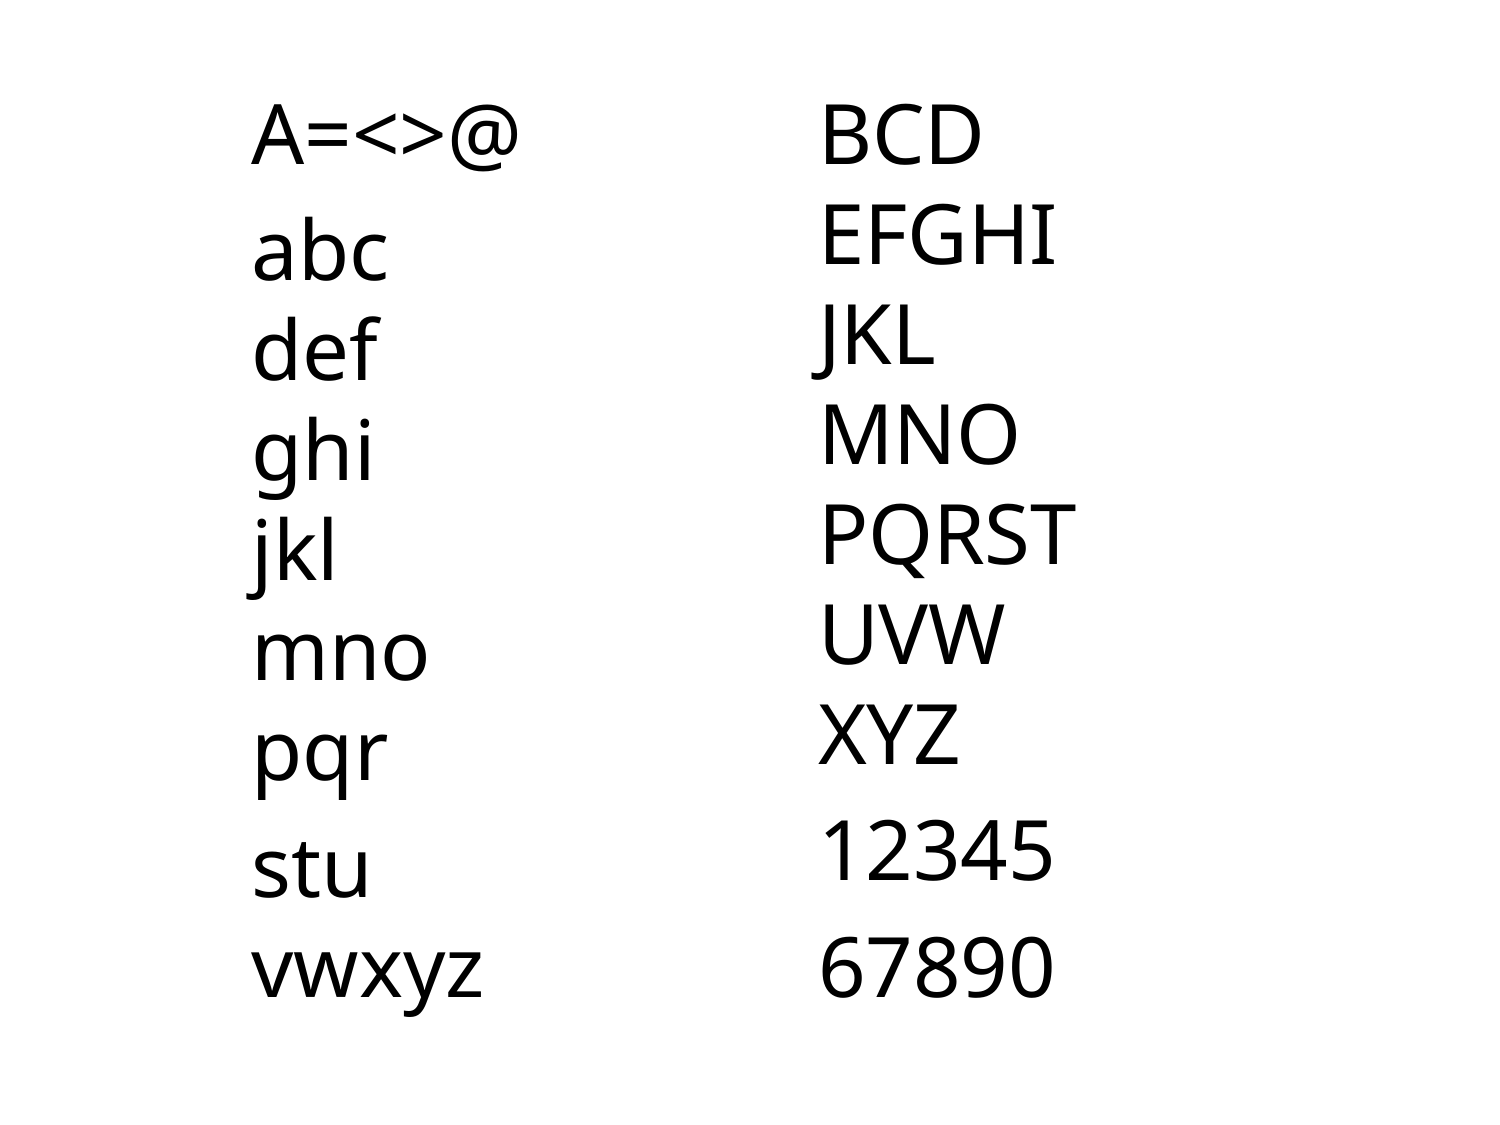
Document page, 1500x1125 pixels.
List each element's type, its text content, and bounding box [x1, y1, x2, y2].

subtitle BCD EFGHI JKL MNO PQRST UVW XYZ 12345 67890 [803, 73, 1328, 986]
text_box A=<>@ abc def ghi jkl mno pqr stu vwxyz [236, 73, 647, 986]
